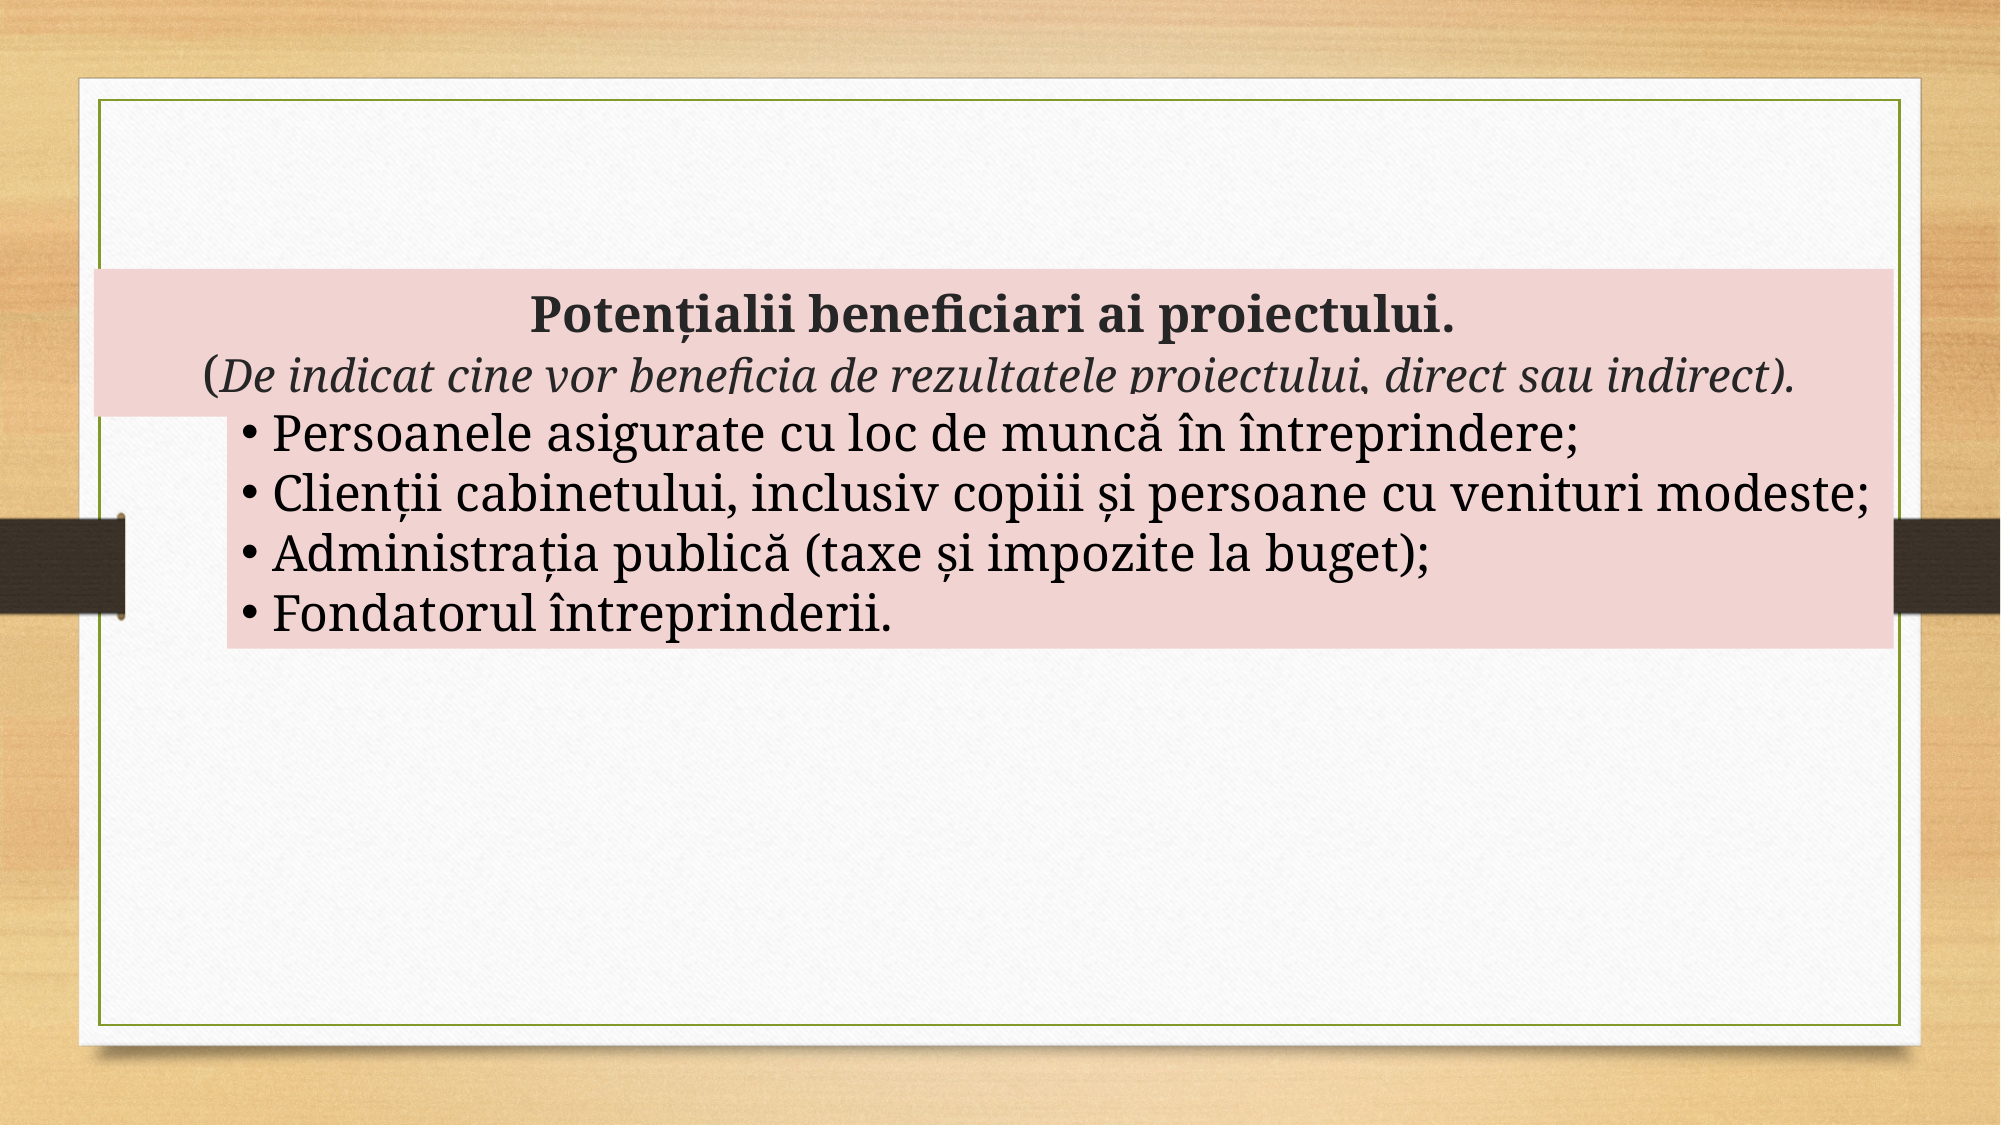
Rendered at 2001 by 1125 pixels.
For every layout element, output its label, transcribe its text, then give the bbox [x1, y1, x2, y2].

text_box Persoanele asigurate cu loc de muncă în întreprindere; Clienții cabinetului, inclusiv copiii și persoane cu venituri modeste; Administraţia publică (taxe și impozite la buget); Fondatorul întreprinderii. [227, 394, 1894, 649]
title Potenţialii beneficiari ai proiectului. (De indicat cine vor beneficia de rezultatele proiectului, direct sau indirect). [93, 268, 1894, 417]
picture [0, 0, 2001, 1125]
